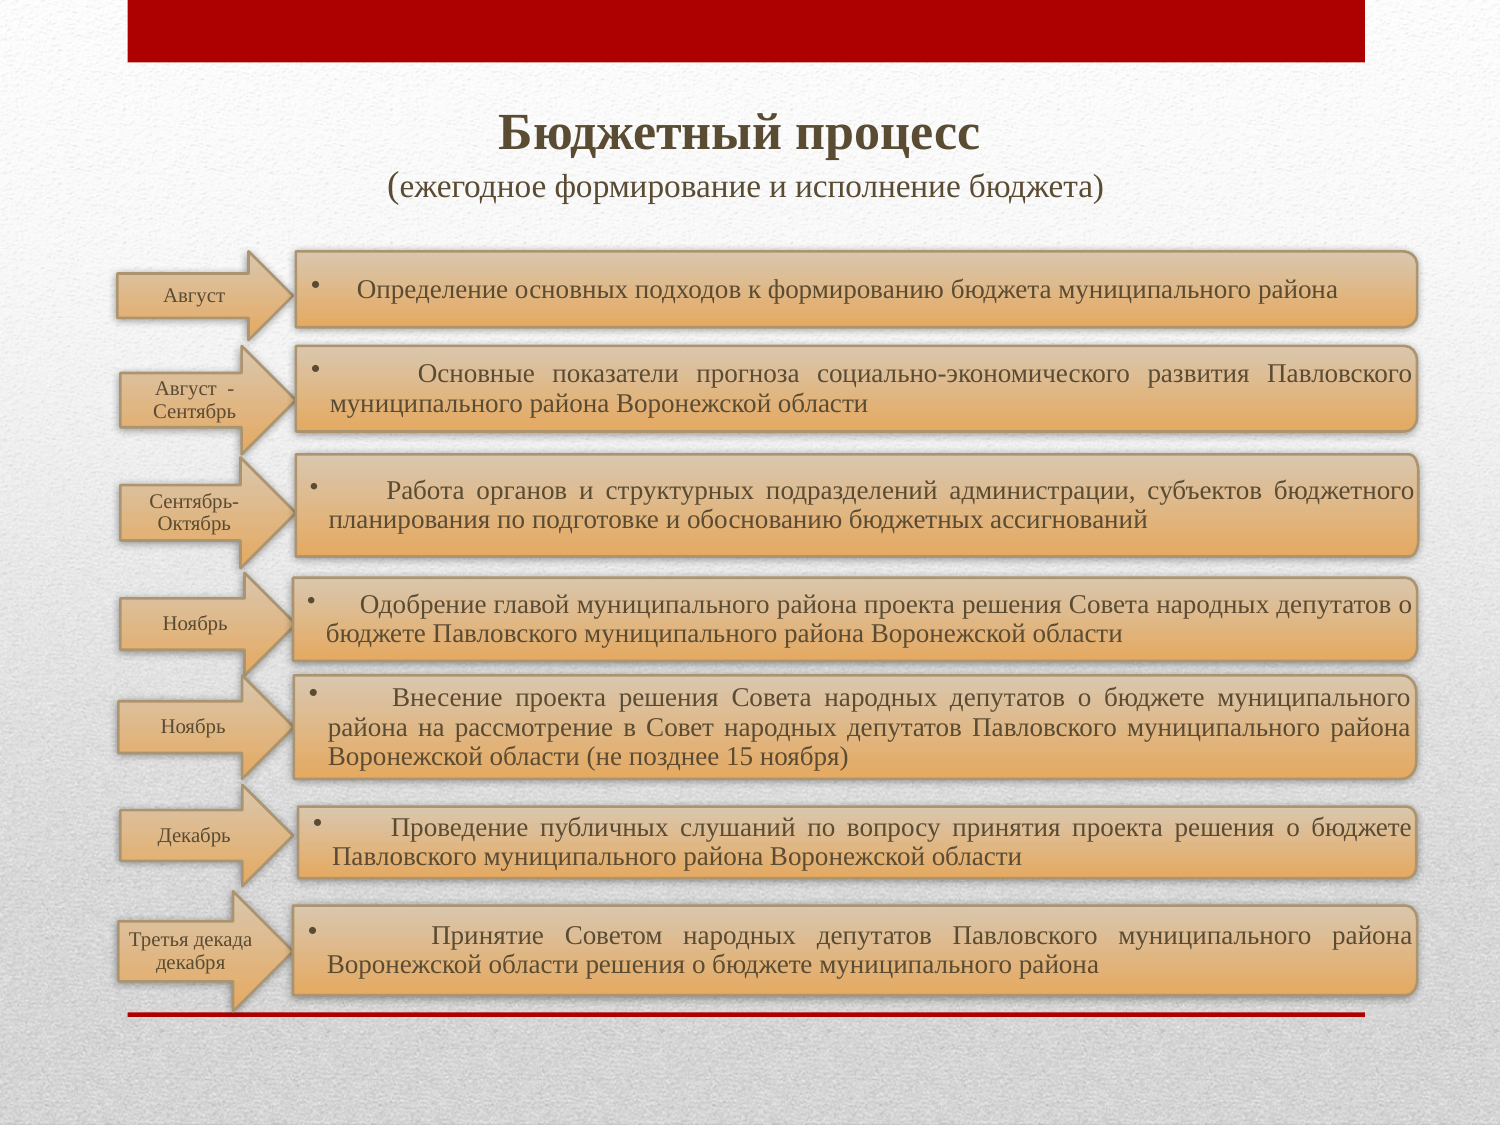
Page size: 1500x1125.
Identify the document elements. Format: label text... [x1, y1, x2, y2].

text_box Бюджетный процесс (ежегодное формирование и исполнение бюджета) [88, 89, 1404, 213]
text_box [116, 250, 1420, 1013]
